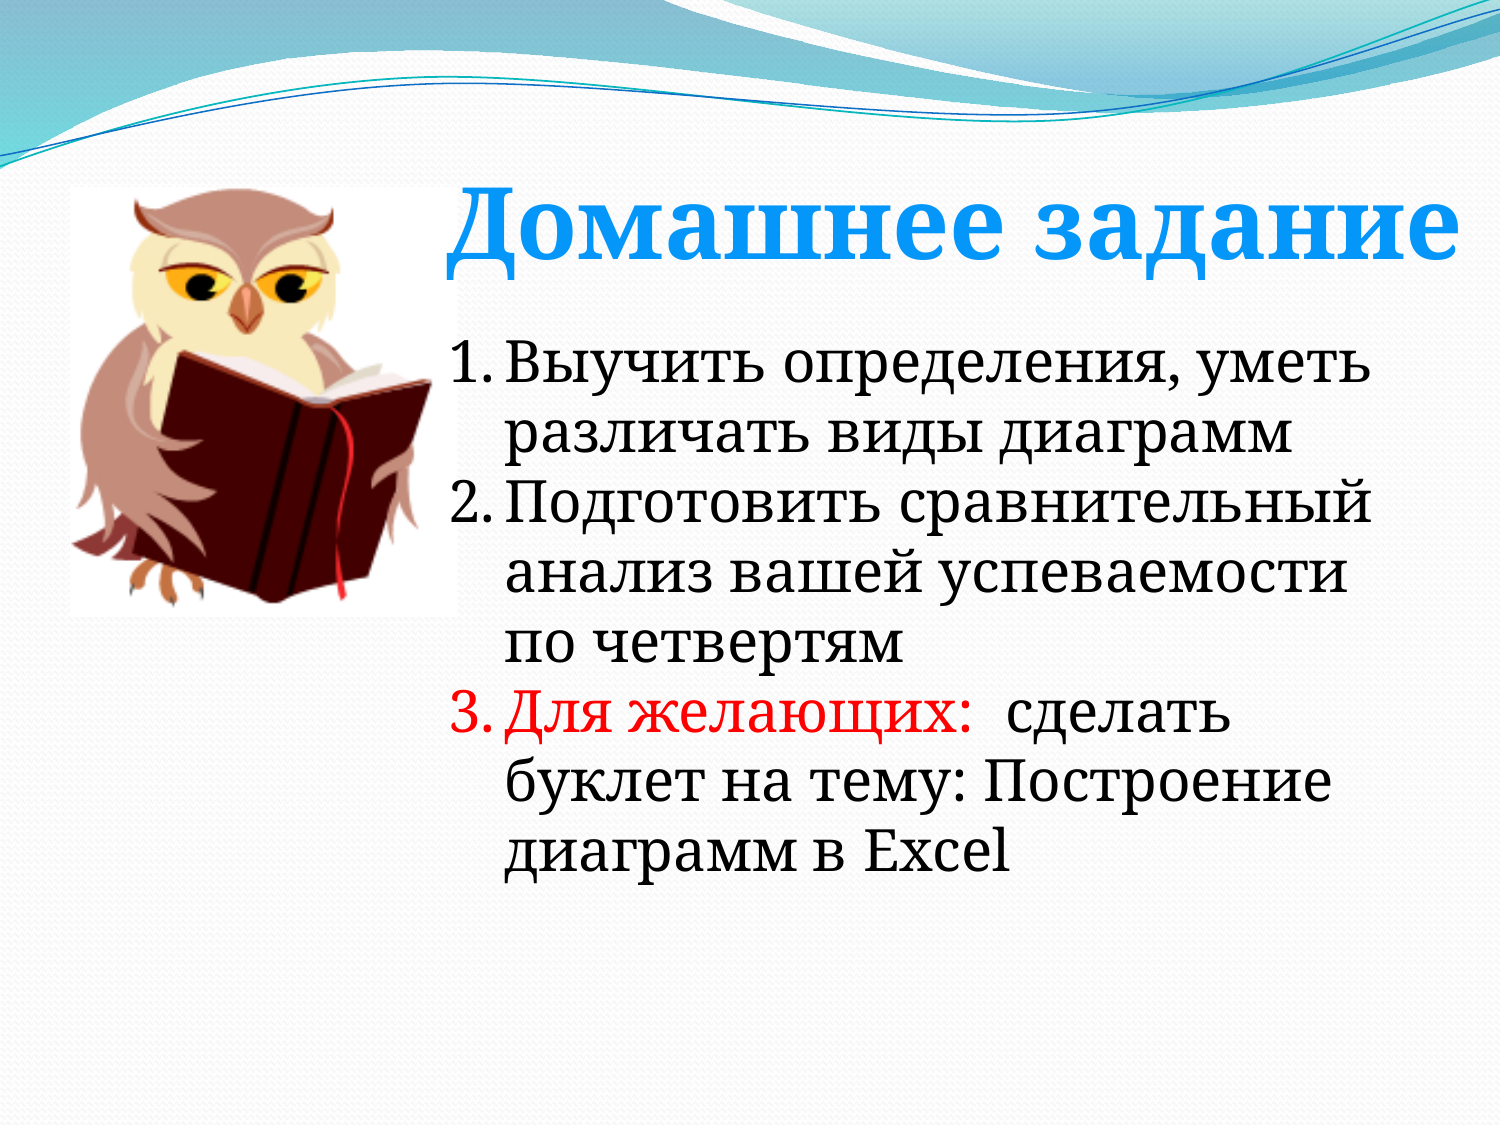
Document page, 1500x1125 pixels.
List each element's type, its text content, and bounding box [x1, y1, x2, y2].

text_box Выучить определения, уметь различать виды диаграмм Подготовить сравнительный анализ вашей успеваемости по четвертям Для желающих: сделать буклет на тему: Построение диаграмм в Excel [433, 316, 1442, 891]
picture [70, 187, 458, 617]
text_box Домашнее задание [431, 152, 1479, 288]
